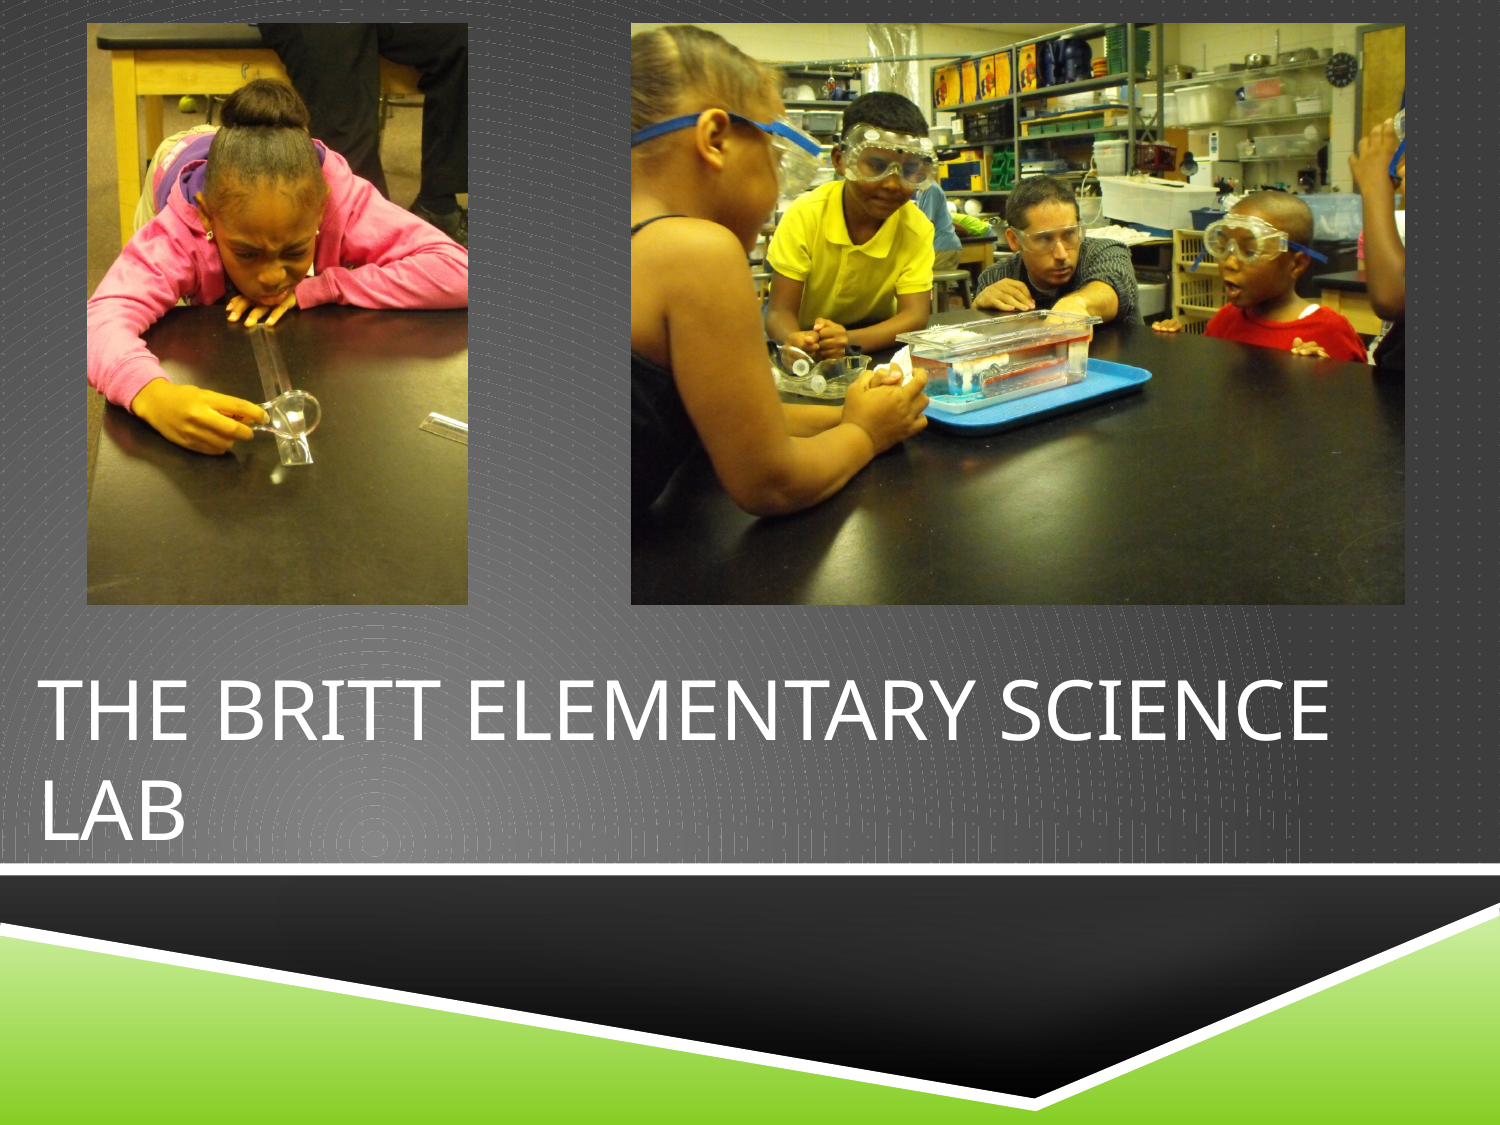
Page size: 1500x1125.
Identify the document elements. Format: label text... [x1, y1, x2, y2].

picture [630, 23, 1406, 605]
picture [87, 23, 469, 605]
title The Britt Elementary science lab [37, 650, 1475, 874]
list Story #2 [475, 350, 624, 597]
